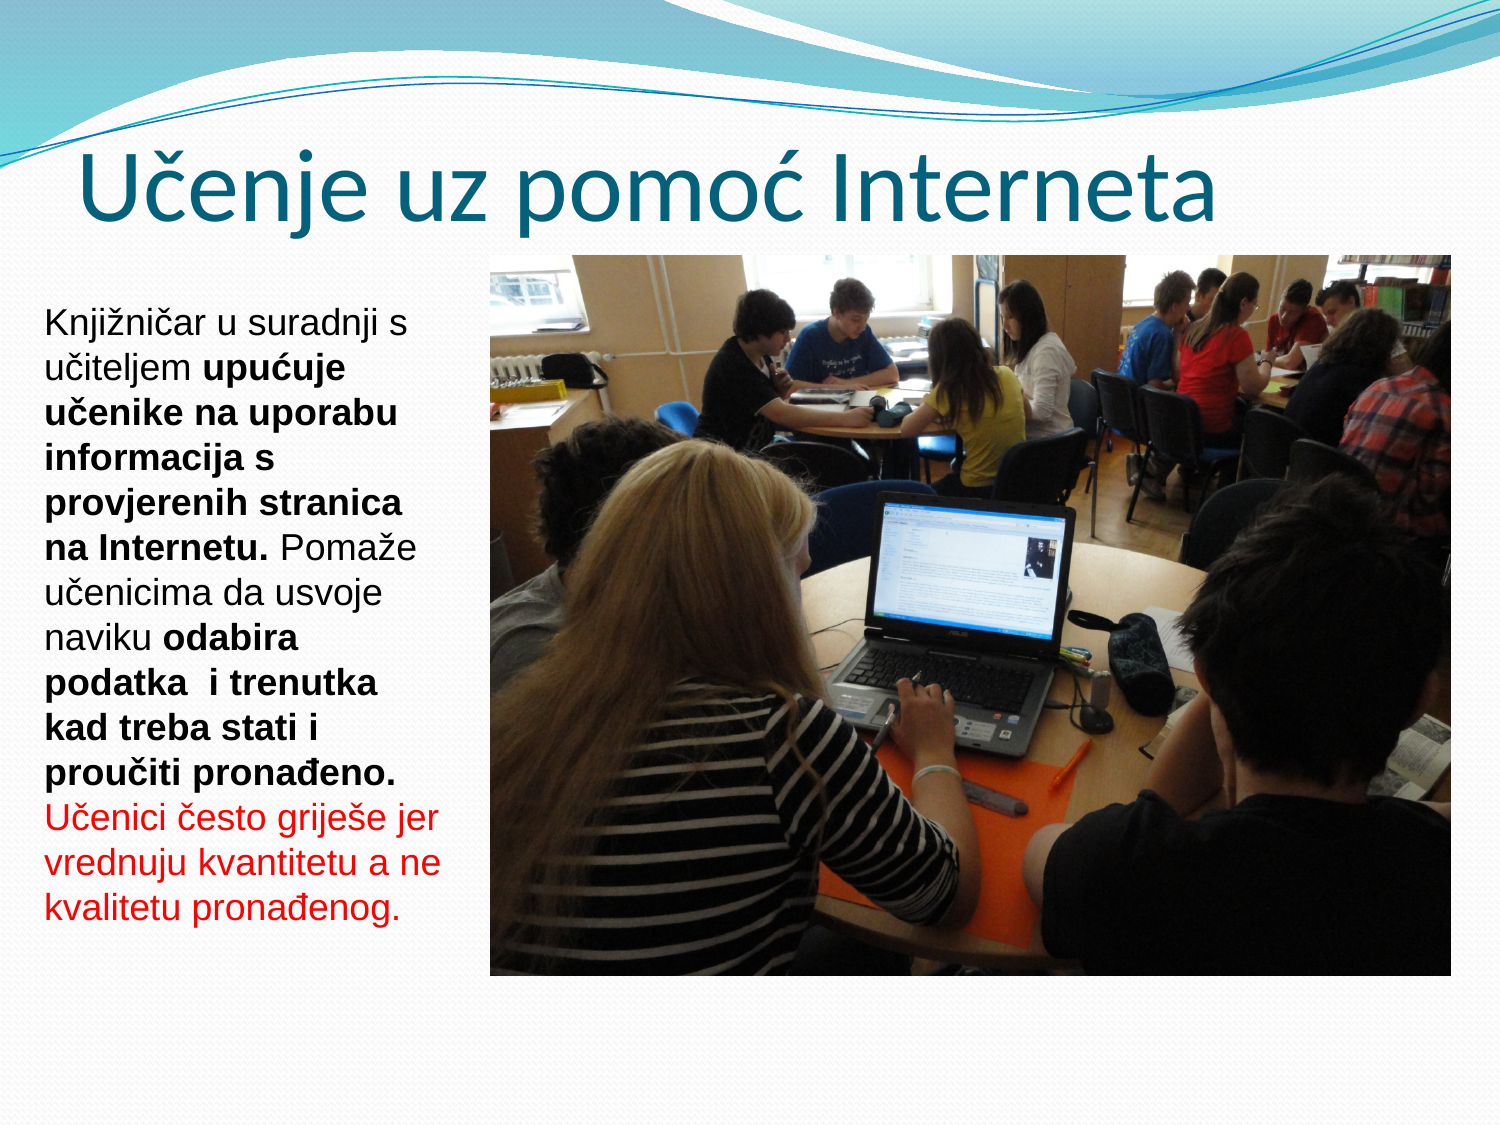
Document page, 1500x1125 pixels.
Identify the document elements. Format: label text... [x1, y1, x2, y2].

title Učenje uz pomoć Interneta [76, 54, 1427, 243]
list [489, 255, 1451, 976]
text_box Knjižničar u suradnji s učiteljem upućuje učenike na uporabu informacija s provjerenih stranica na Internetu. Pomaže učenicima da usvoje naviku odabira podatka i trenutka kad treba stati i proučiti pronađeno. Učenici često griješe jer vrednuju kvantitetu a ne kvalitetu pronađenog. [29, 290, 467, 936]
